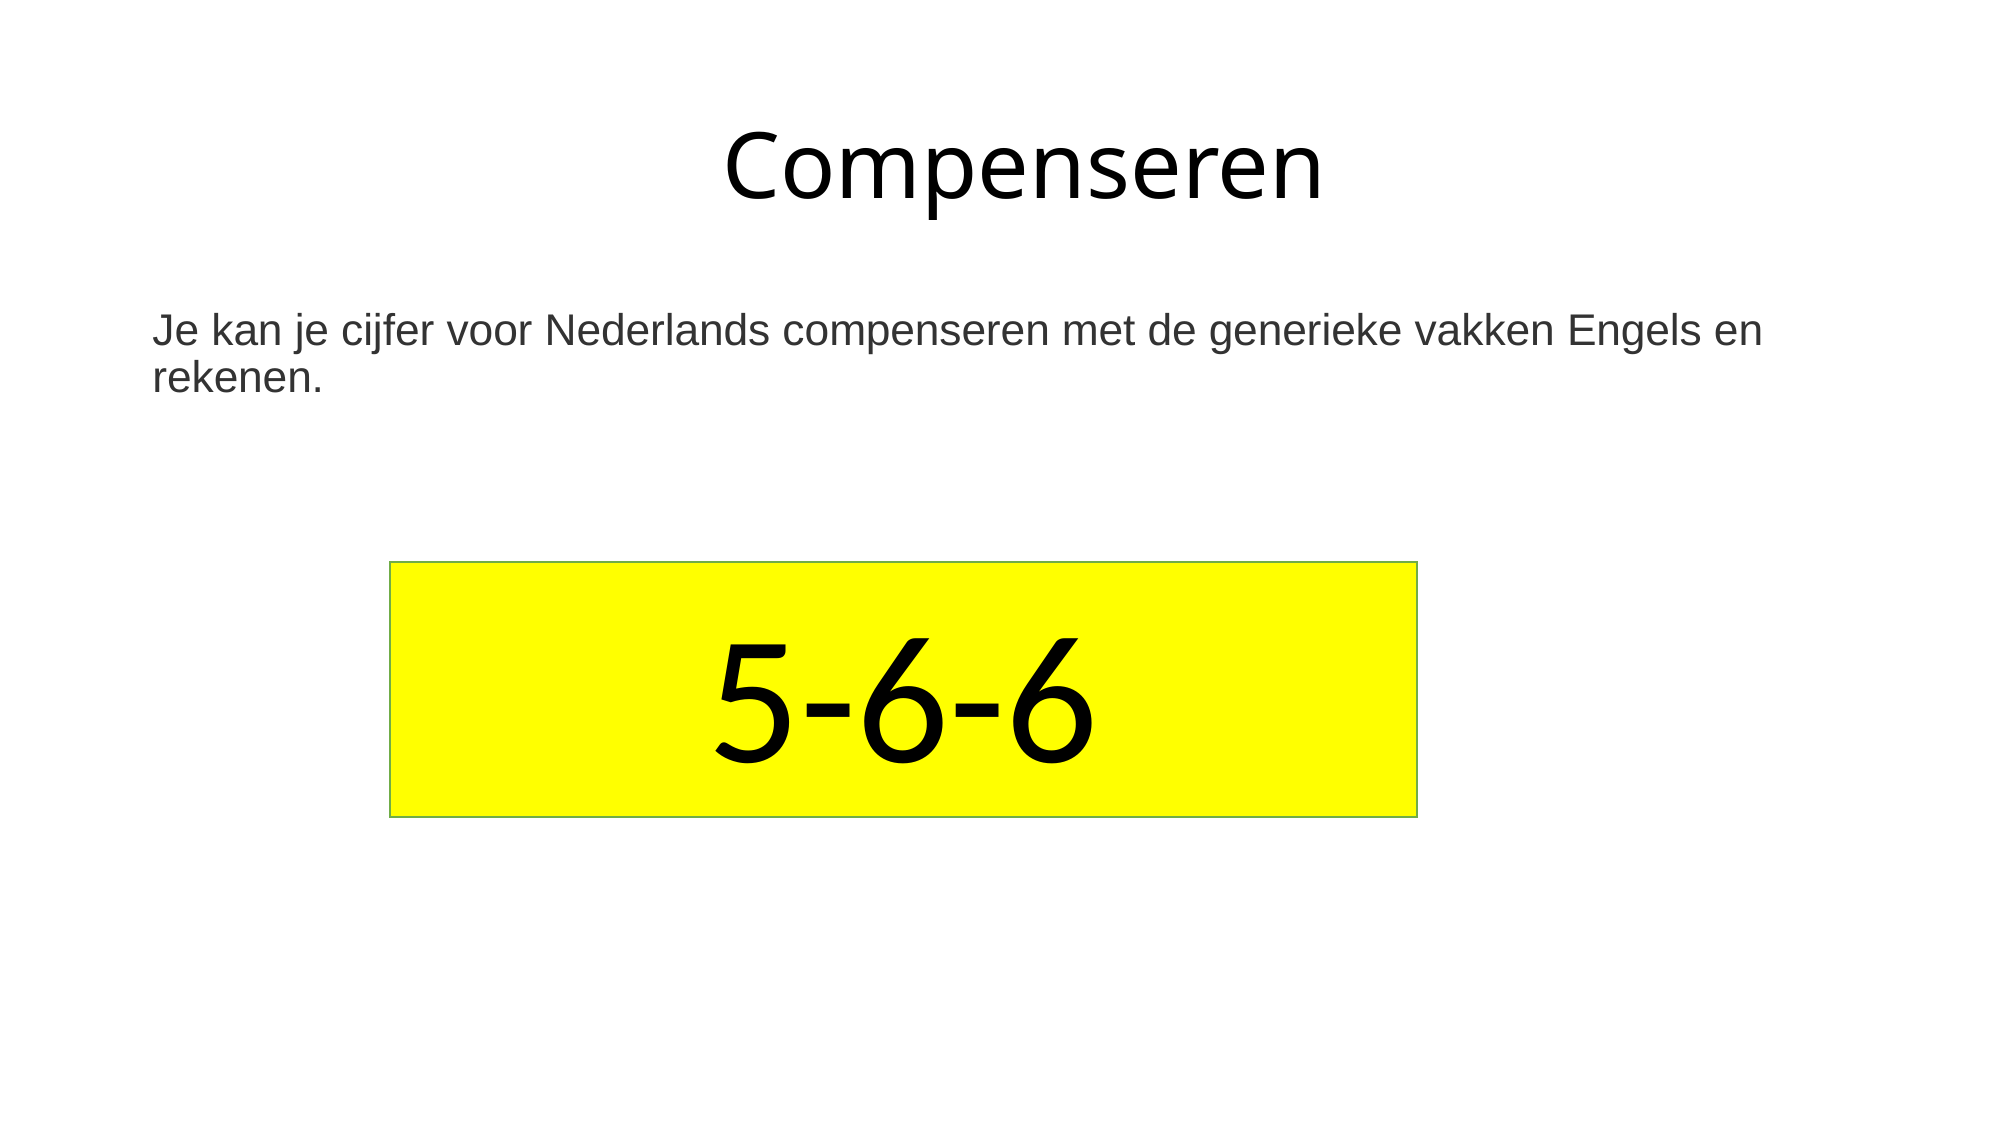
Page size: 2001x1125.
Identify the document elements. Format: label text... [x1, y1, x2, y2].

list Je kan je cijfer voor Nederlands compenseren met de generieke vakken Engels en rekenen. [137, 299, 1863, 1014]
title Compenseren [137, 59, 1863, 278]
text_box 5-6-6 [389, 561, 1418, 818]
